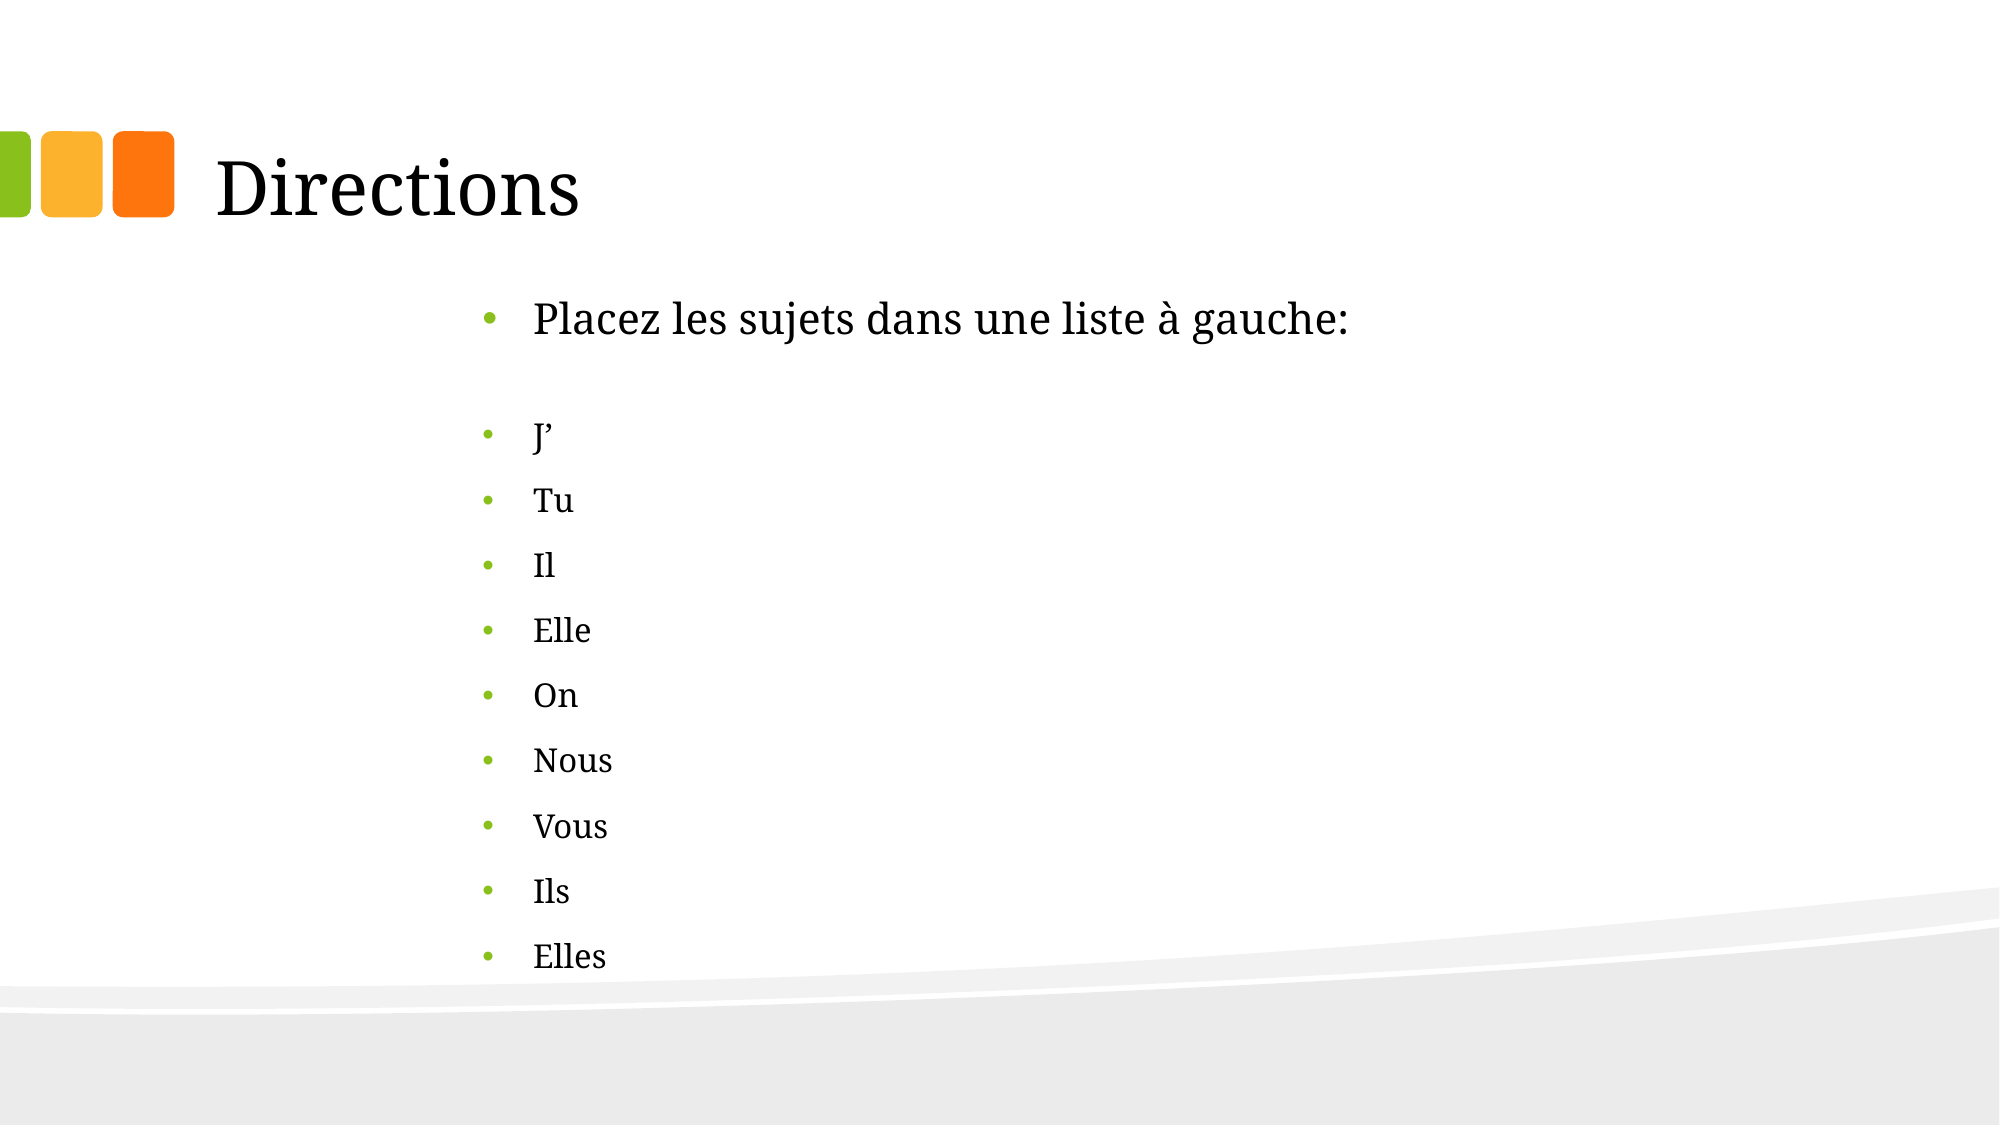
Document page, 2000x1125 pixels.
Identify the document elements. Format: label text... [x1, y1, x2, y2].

list Placez les sujets dans une liste à gauche: J’ Tu Il Elle On Nous Vous Ils Elles [462, 287, 1750, 988]
title Directions [199, 24, 1800, 238]
